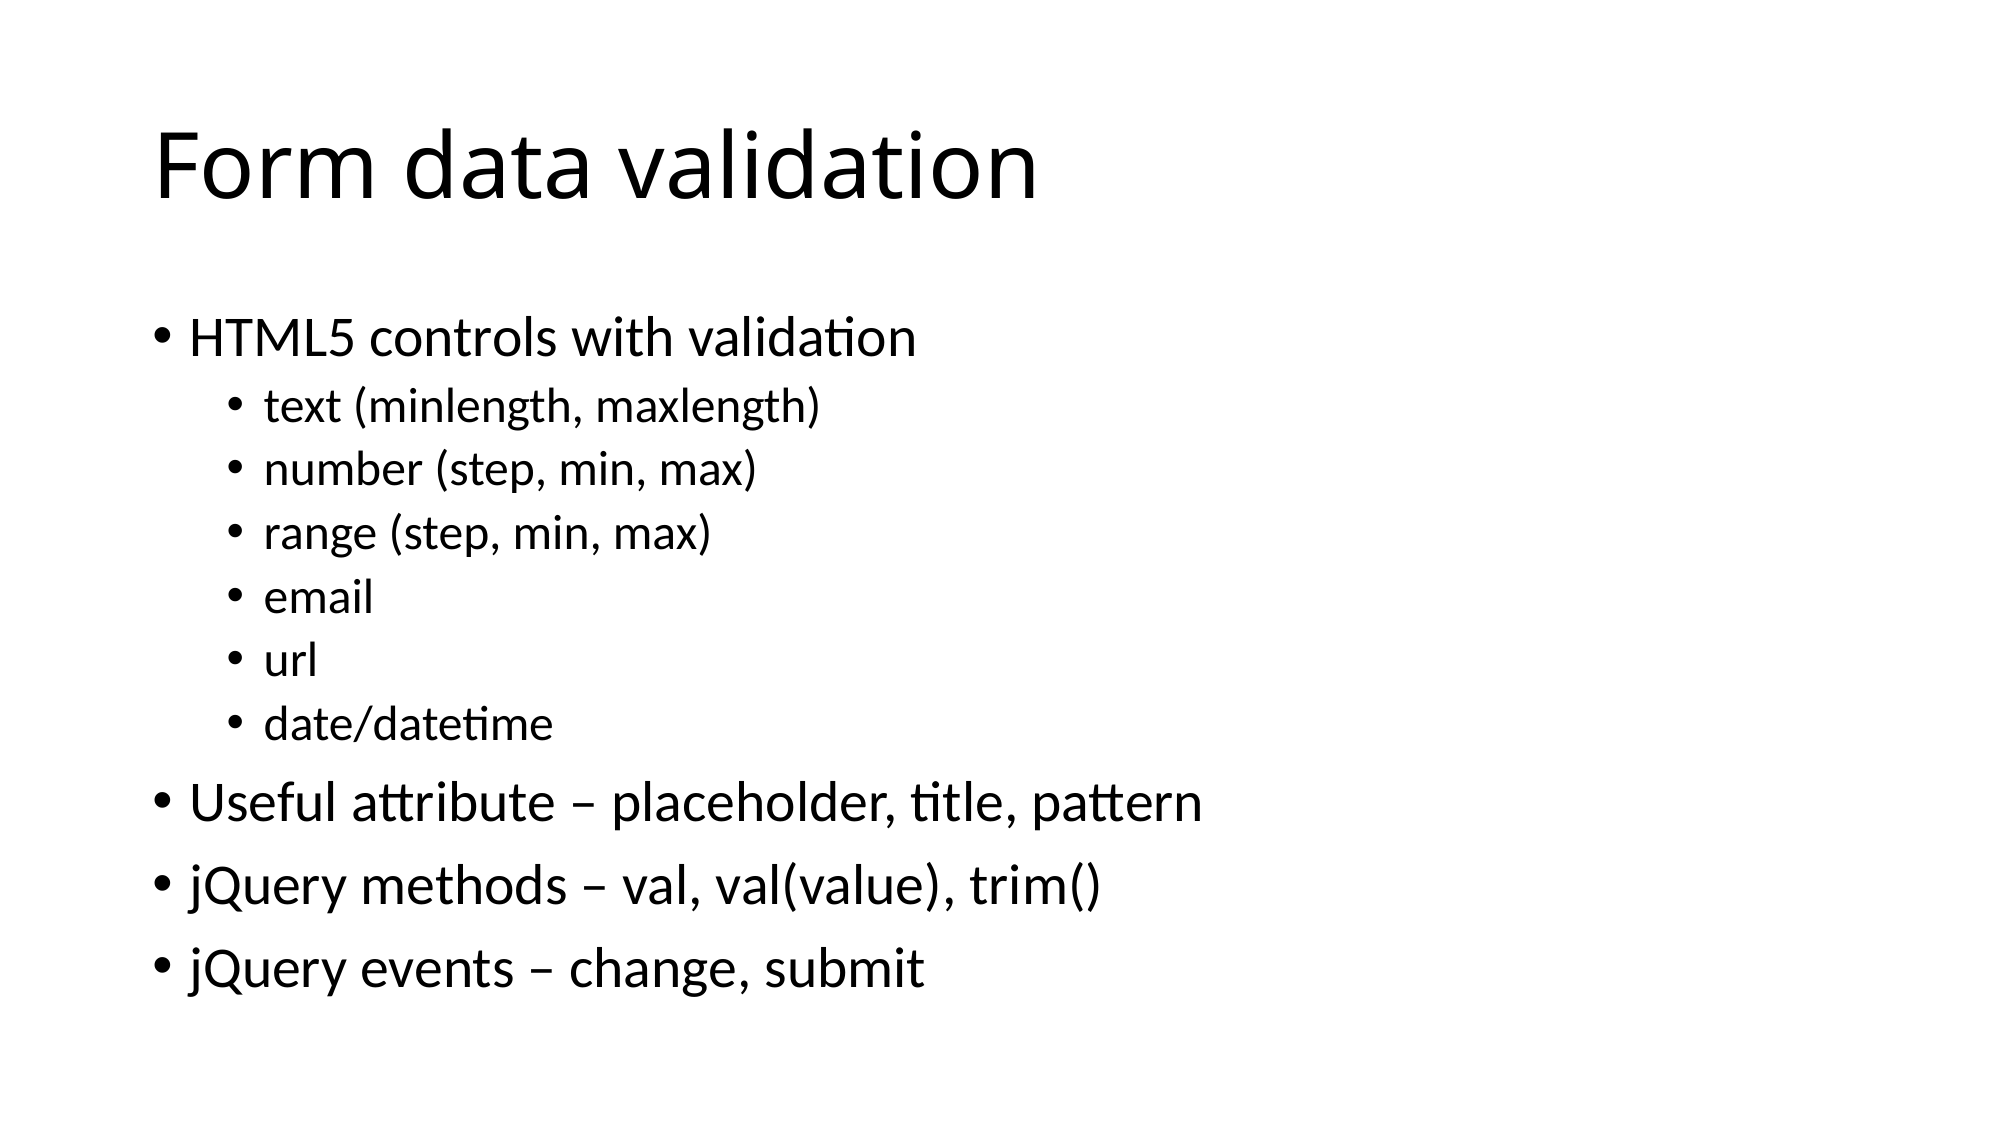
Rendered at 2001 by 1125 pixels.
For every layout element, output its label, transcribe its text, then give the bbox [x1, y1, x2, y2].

list HTML5 controls with validation text (minlength, maxlength) number (step, min, max) range (step, min, max) email url date/datetime Useful attribute – placeholder, title, pattern jQuery methods – val, val(value), trim() jQuery events – change, submit [137, 299, 1890, 1014]
title Form data validation [137, 59, 1863, 278]
